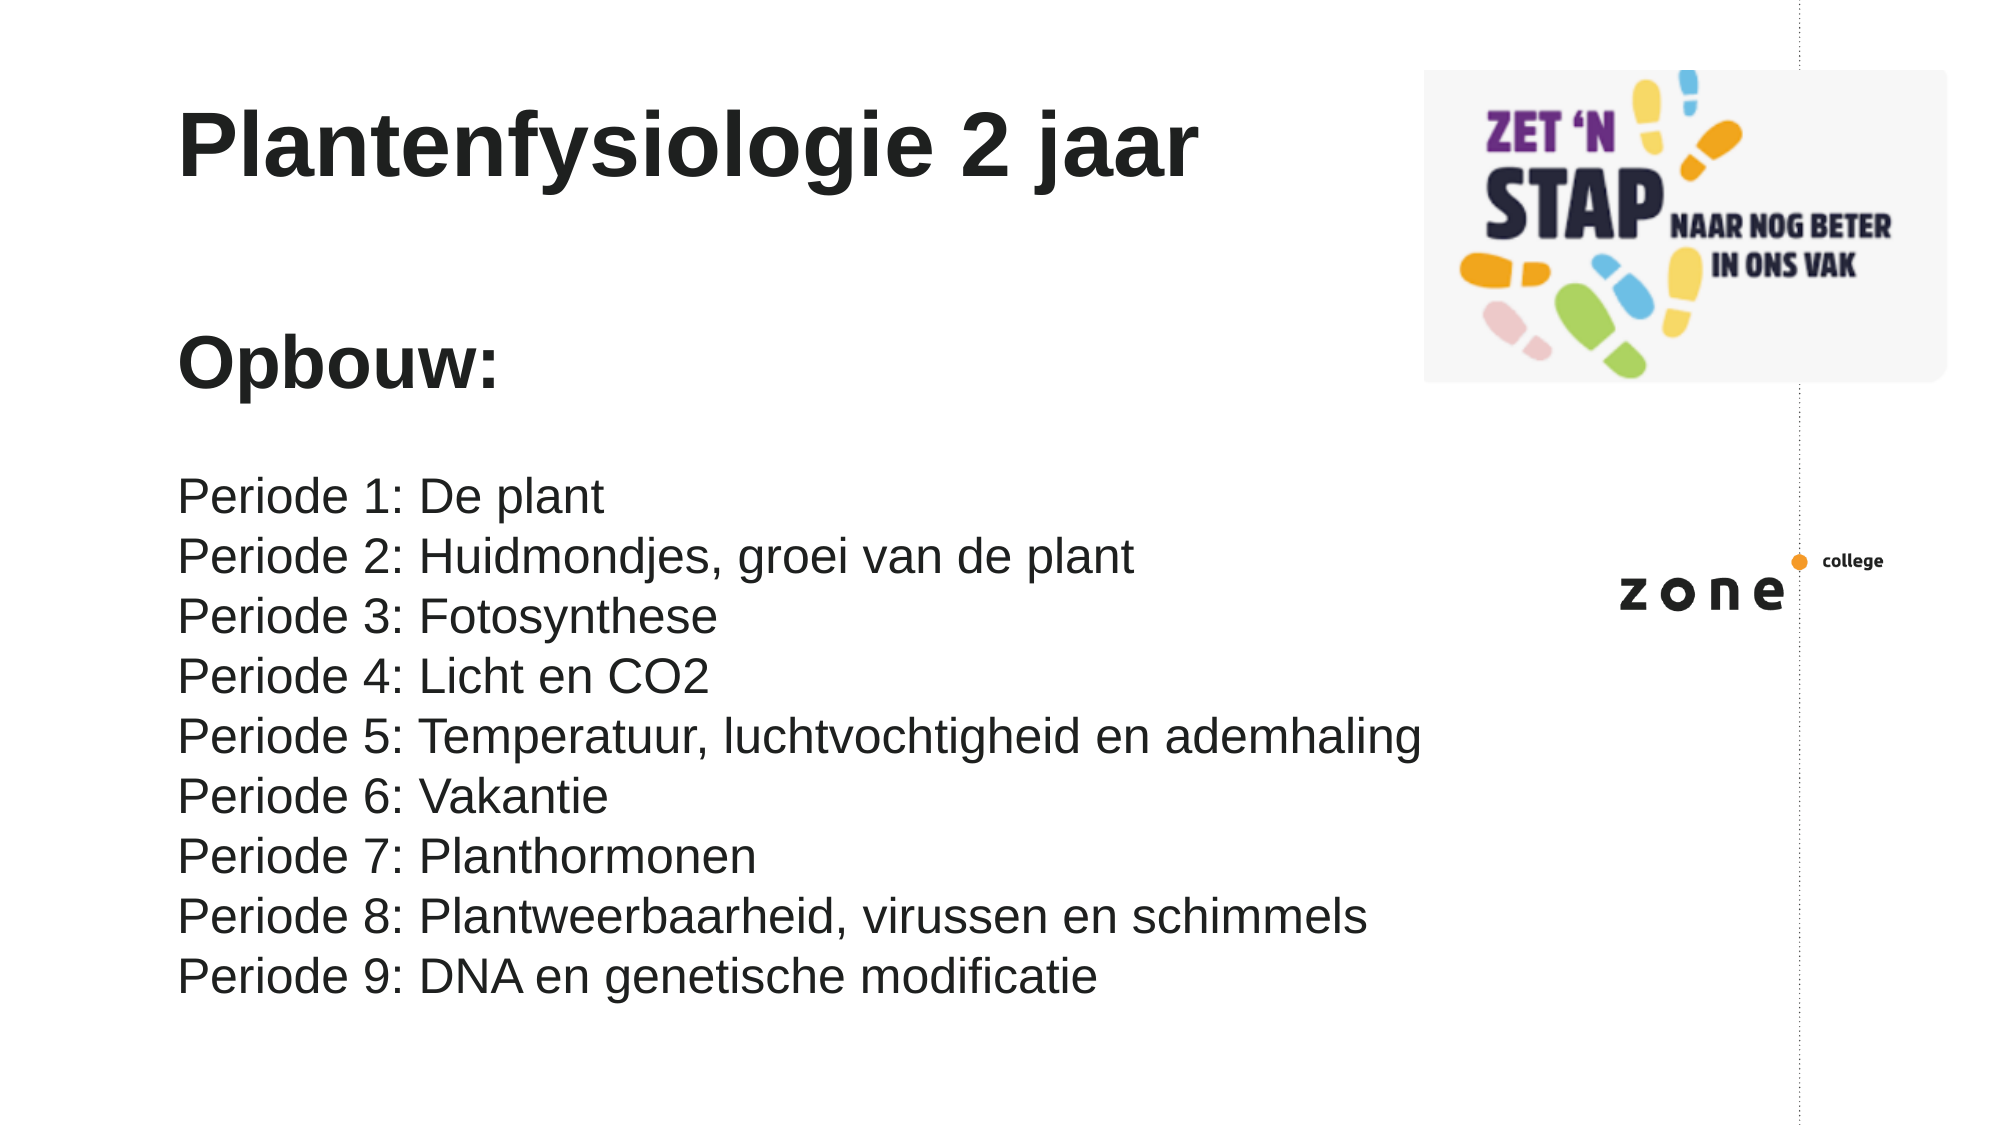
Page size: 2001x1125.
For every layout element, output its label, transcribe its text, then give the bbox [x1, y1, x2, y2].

list Opbouw: Periode 1: De plant Periode 2: Huidmondjes, groei van de plant Periode 3: Fotosynthese Periode 4: Licht en CO2 Periode 5: Temperatuur, luchtvochtigheid en ademhaling Periode 6: Vakantie Periode 7: Planthormonen Periode 8: Plantweerbaarheid, virussen en schimmels Periode 9: DNA en genetische modificatie [177, 313, 1574, 1091]
title Plantenfysiologie 2 jaar [177, 97, 1424, 261]
picture [1424, 0, 2001, 1125]
